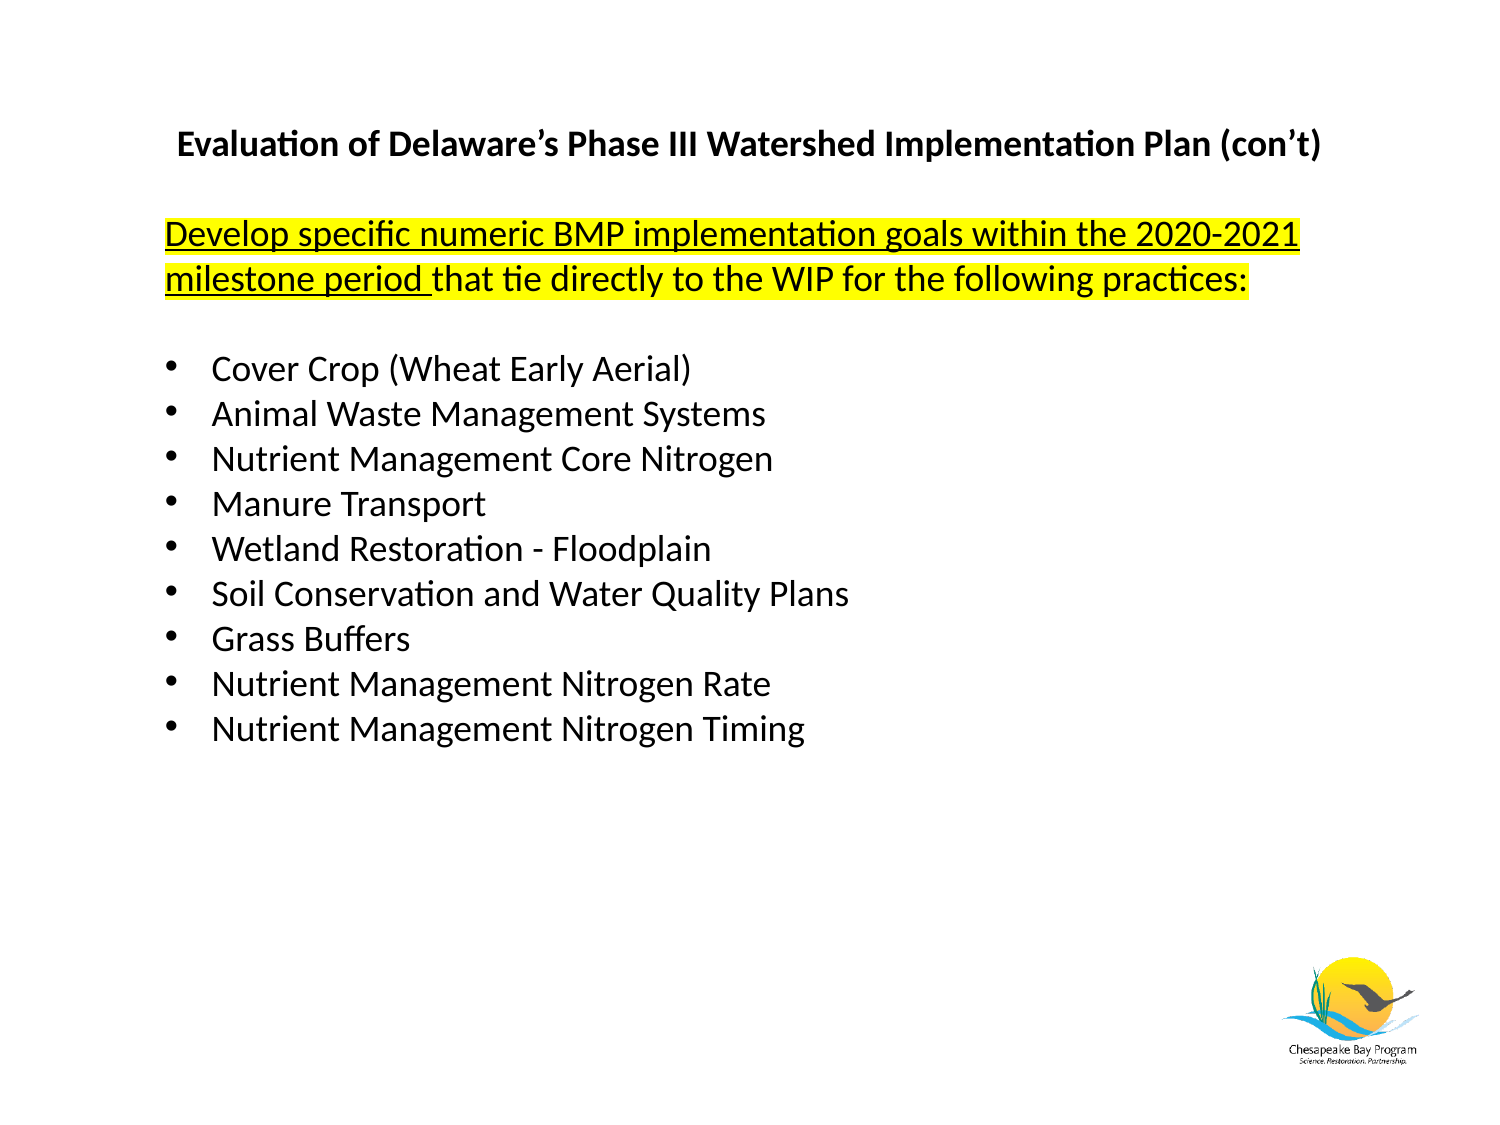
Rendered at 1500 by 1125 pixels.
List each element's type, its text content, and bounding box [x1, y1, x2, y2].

picture [1281, 956, 1419, 1065]
text_box Evaluation of Delaware’s Phase III Watershed Implementation Plan (con’t) Develop specific numeric BMP implementation goals within the 2020-2021 milestone period that tie directly to the WIP for the following practices: Cover Crop (Wheat Early Aerial) Animal Waste Management Systems Nutrient Management Core Nitrogen Manure Transport Wetland Restoration - Floodplain Soil Conservation and Water Quality Plans Grass Buffers Nutrient Management Nitrogen Rate Nutrient Management Nitrogen Timing [149, 111, 1350, 756]
